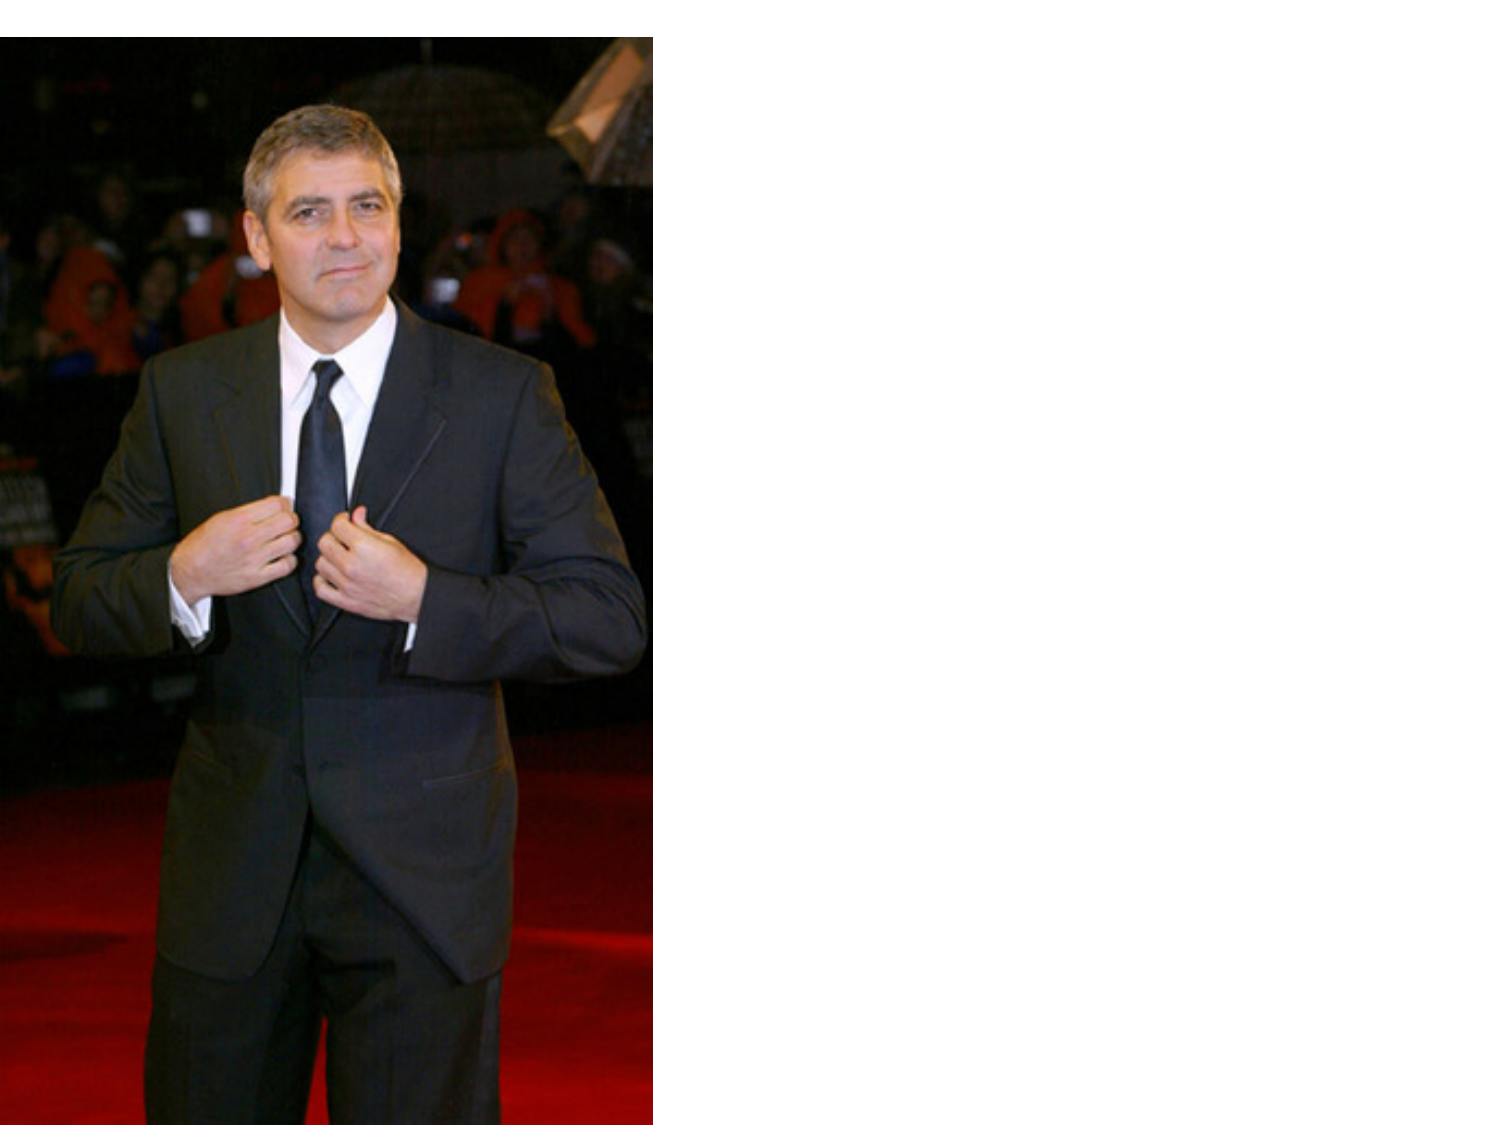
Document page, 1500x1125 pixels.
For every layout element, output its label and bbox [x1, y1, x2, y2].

picture [0, 37, 653, 1125]
